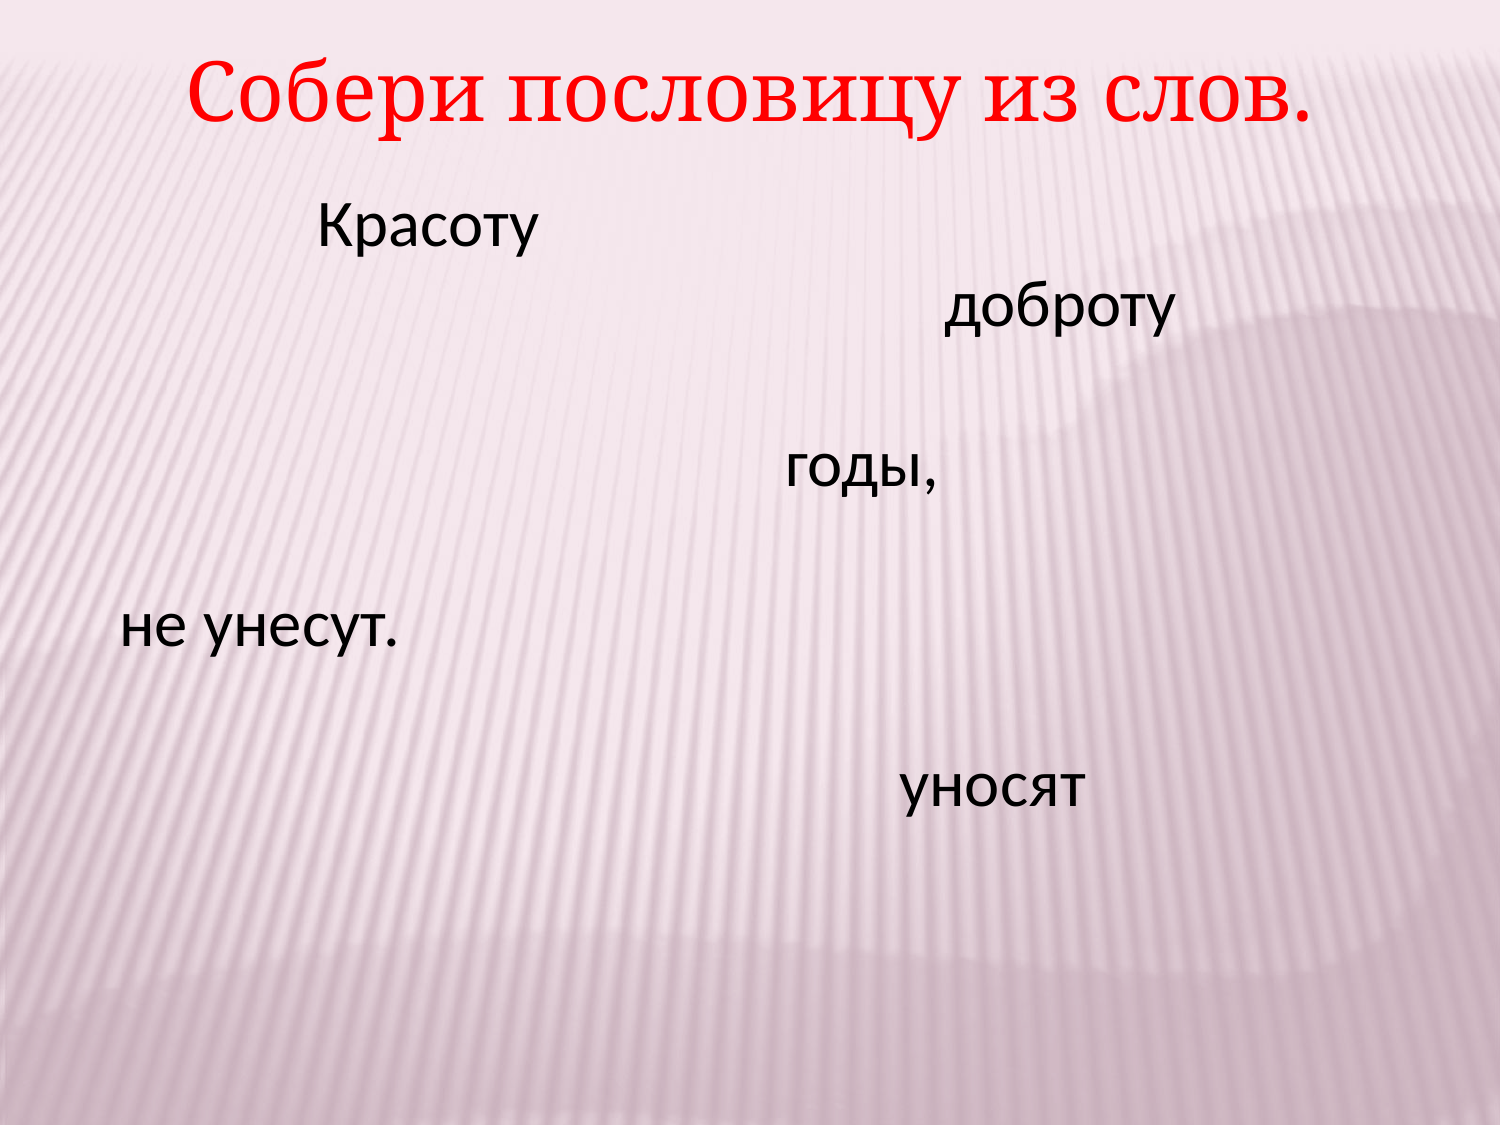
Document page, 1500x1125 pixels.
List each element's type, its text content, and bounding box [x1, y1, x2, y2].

text_box Красоту доброту годы, не унесут. уносят [29, 172, 1471, 1125]
text_box Собери пословицу из слов. [41, 30, 1459, 146]
